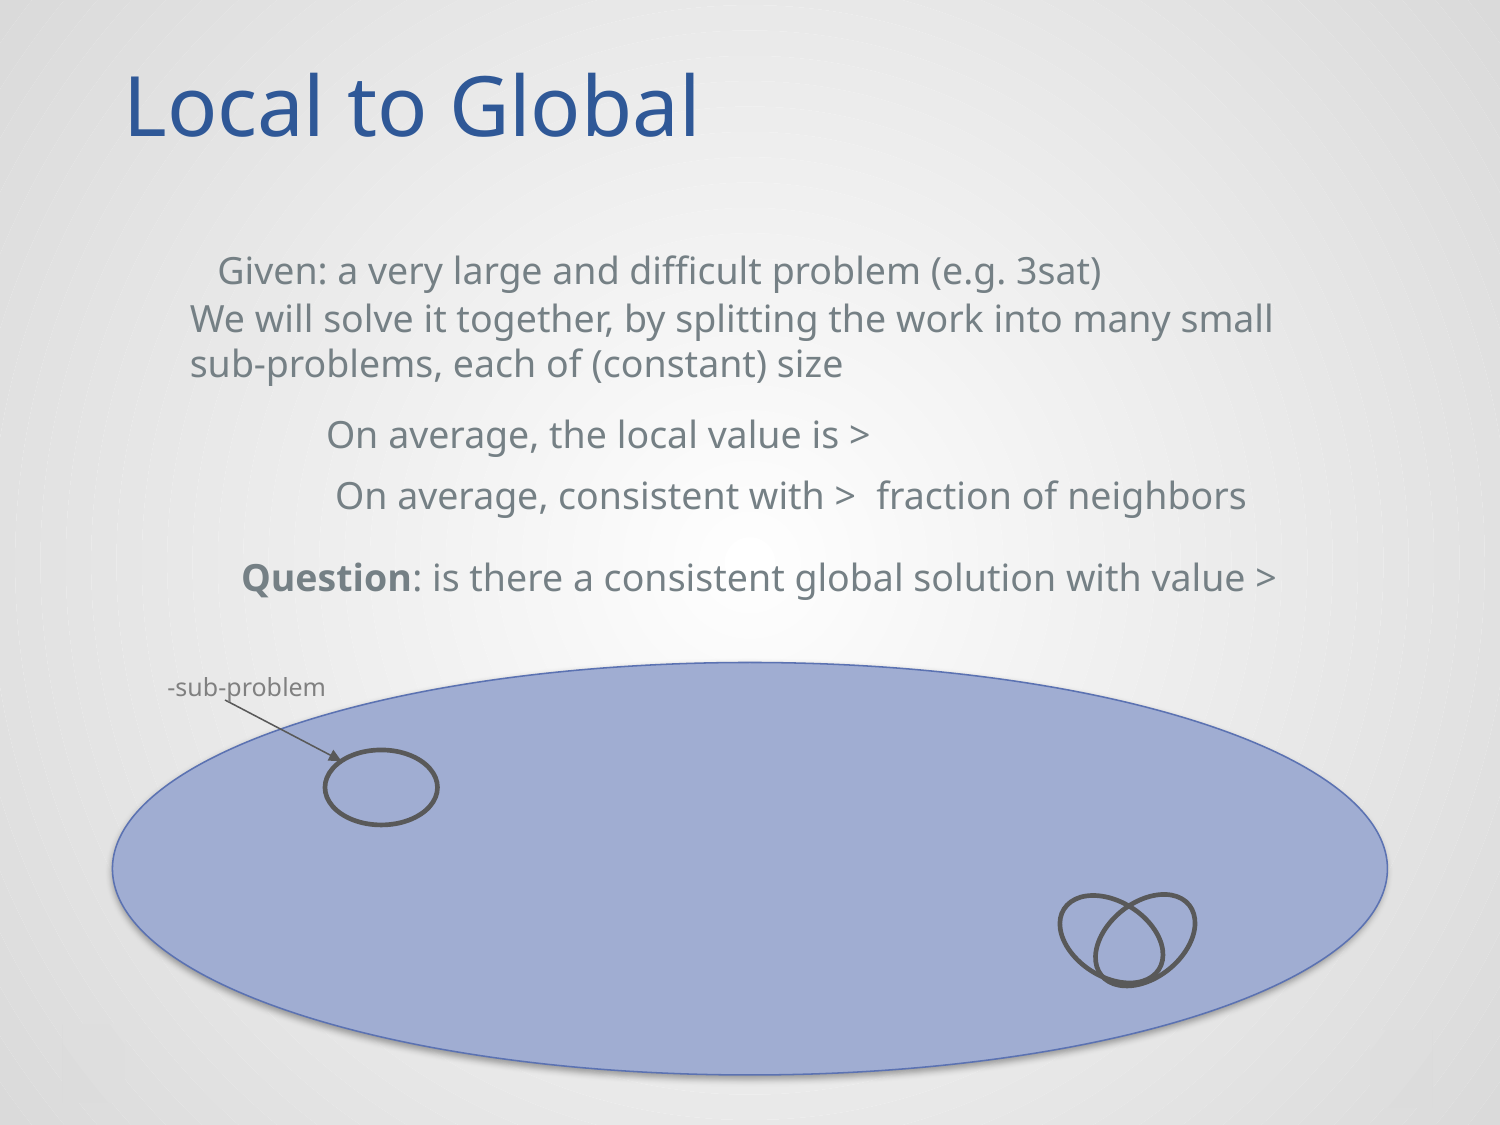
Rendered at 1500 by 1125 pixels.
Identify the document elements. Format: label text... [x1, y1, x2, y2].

text_box [1057, 893, 1129, 979]
text_box Local to Global [0, 0, 825, 161]
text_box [143, 663, 438, 826]
text_box [111, 661, 1389, 1076]
text_box [1093, 892, 1198, 989]
text_box Given: a very large and difficult problem (e.g. 3sat) [202, 239, 1117, 300]
